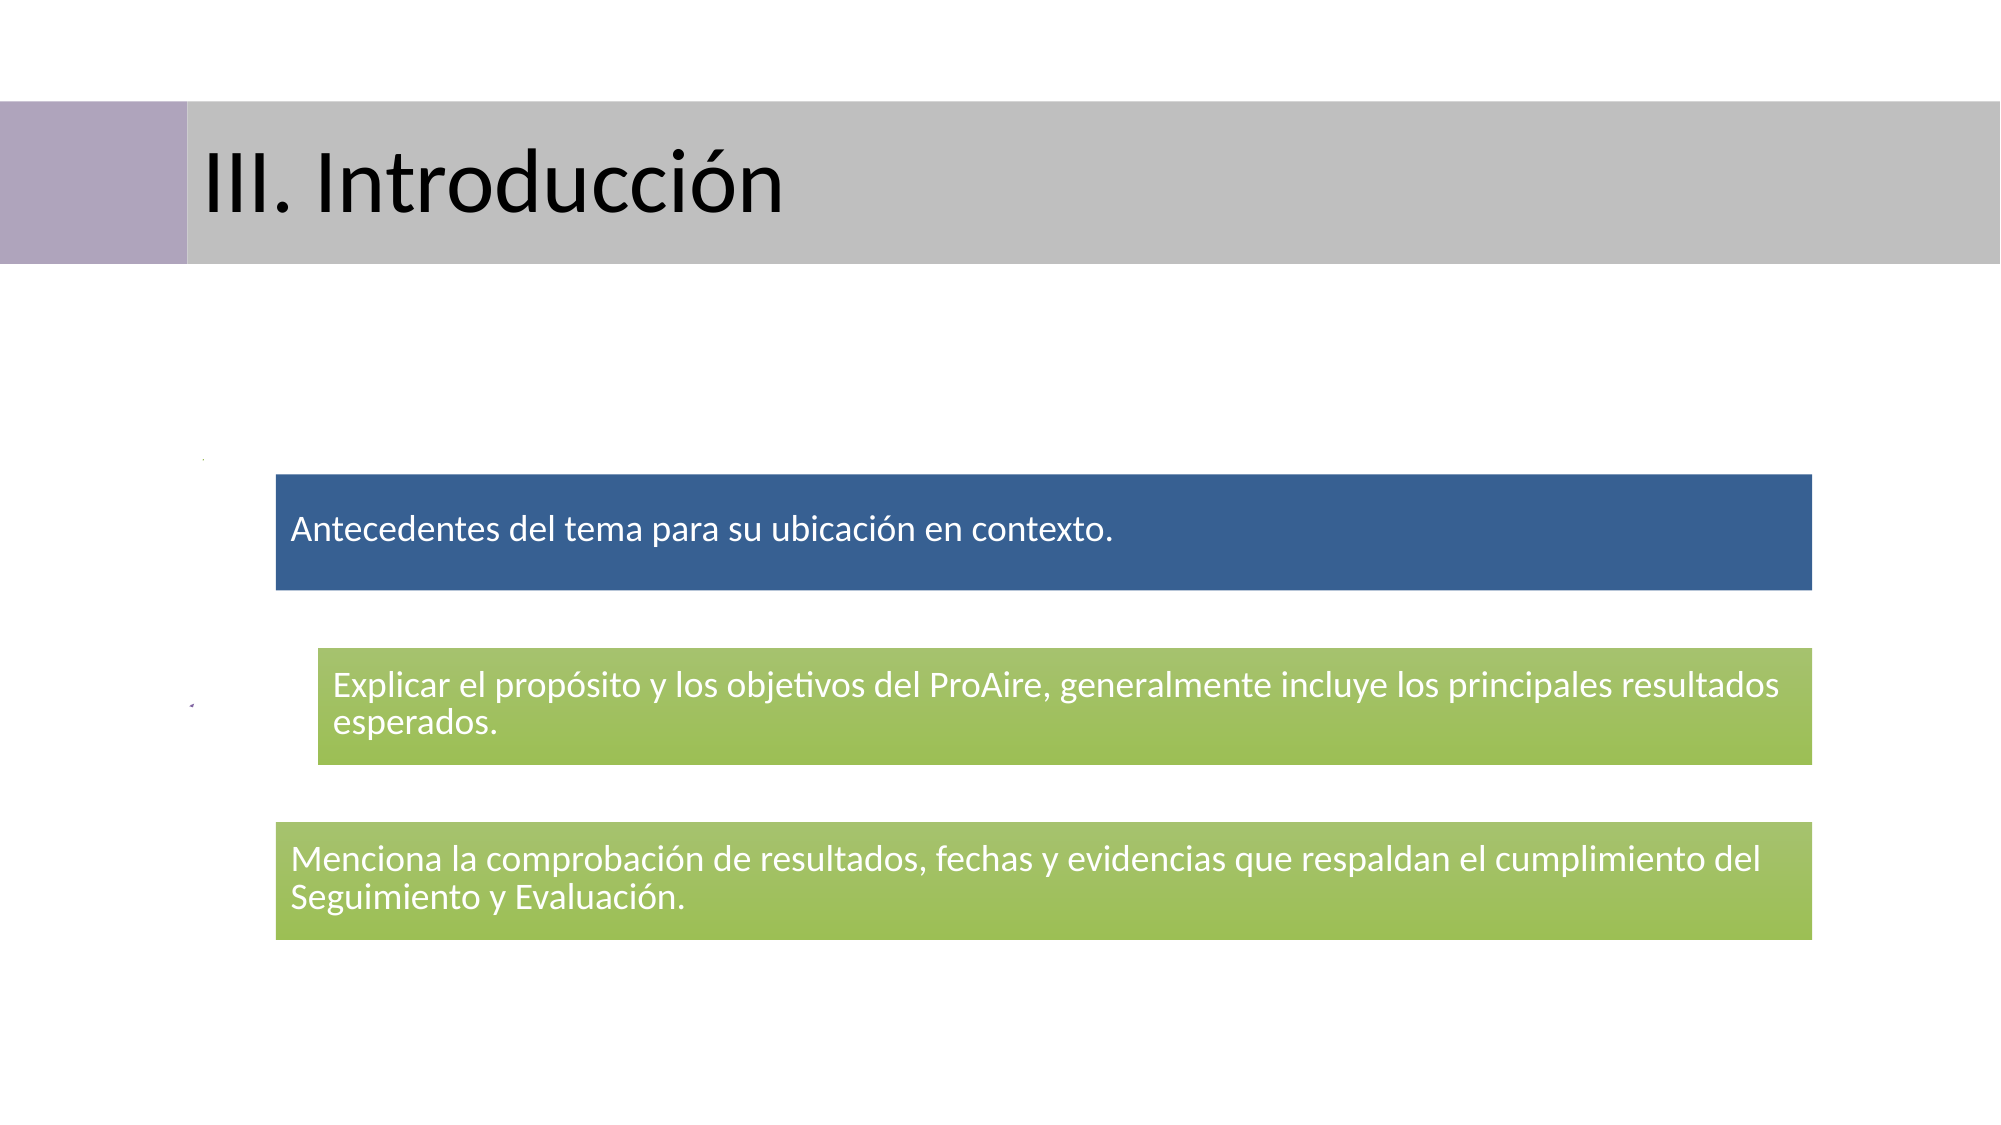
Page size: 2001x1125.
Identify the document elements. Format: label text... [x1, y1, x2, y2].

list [187, 365, 1813, 947]
text_box [0, 101, 188, 264]
title III. Introducción [188, 101, 2000, 264]
